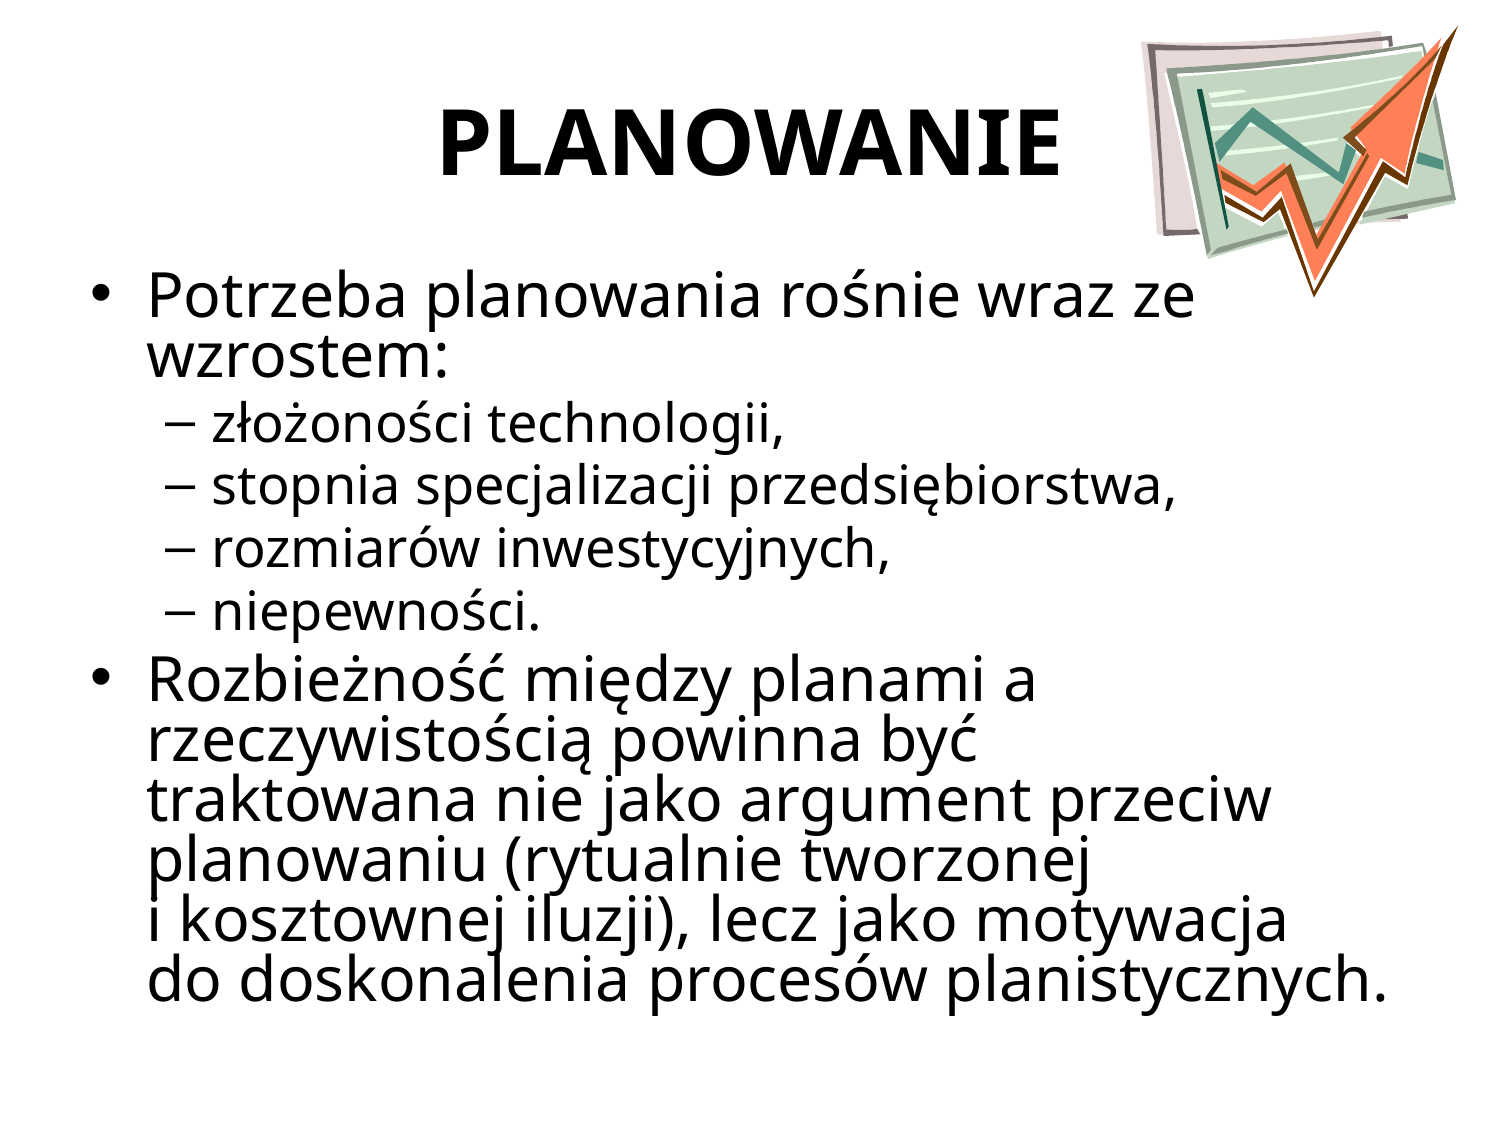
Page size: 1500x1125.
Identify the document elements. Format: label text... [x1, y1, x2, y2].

picture [1140, 5, 1471, 303]
list Potrzeba planowania rośnie wraz ze wzrostem: złożoności technologii, stopnia specjalizacji przedsiębiorstwa, rozmiarów inwestycyjnych, niepewności. Rozbieżność między planami a rzeczywistością powinna być traktowana nie jako argument przeciw planowaniu (rytualnie tworzonej i kosztownej iluzji), lecz jako motywacja do doskonalenia procesów planistycznych. [74, 262, 1426, 1059]
title PLANOWANIE [74, 44, 1135, 233]
